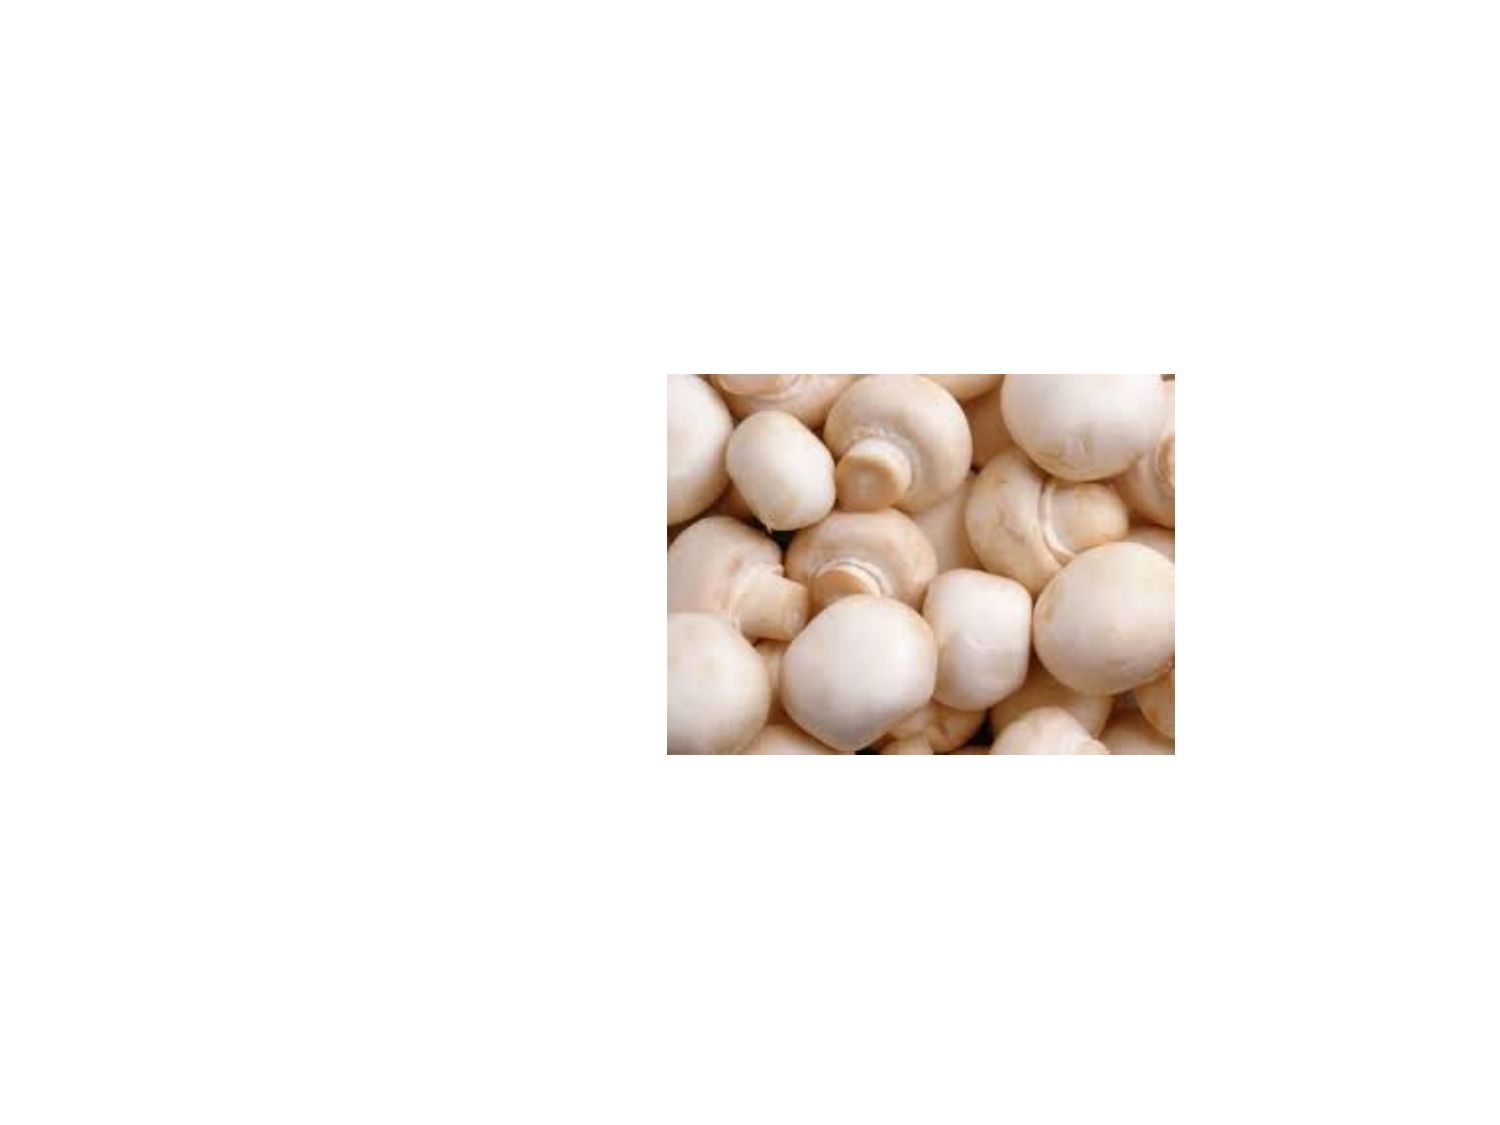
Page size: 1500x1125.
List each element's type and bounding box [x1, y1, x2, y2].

picture [667, 374, 1175, 755]
